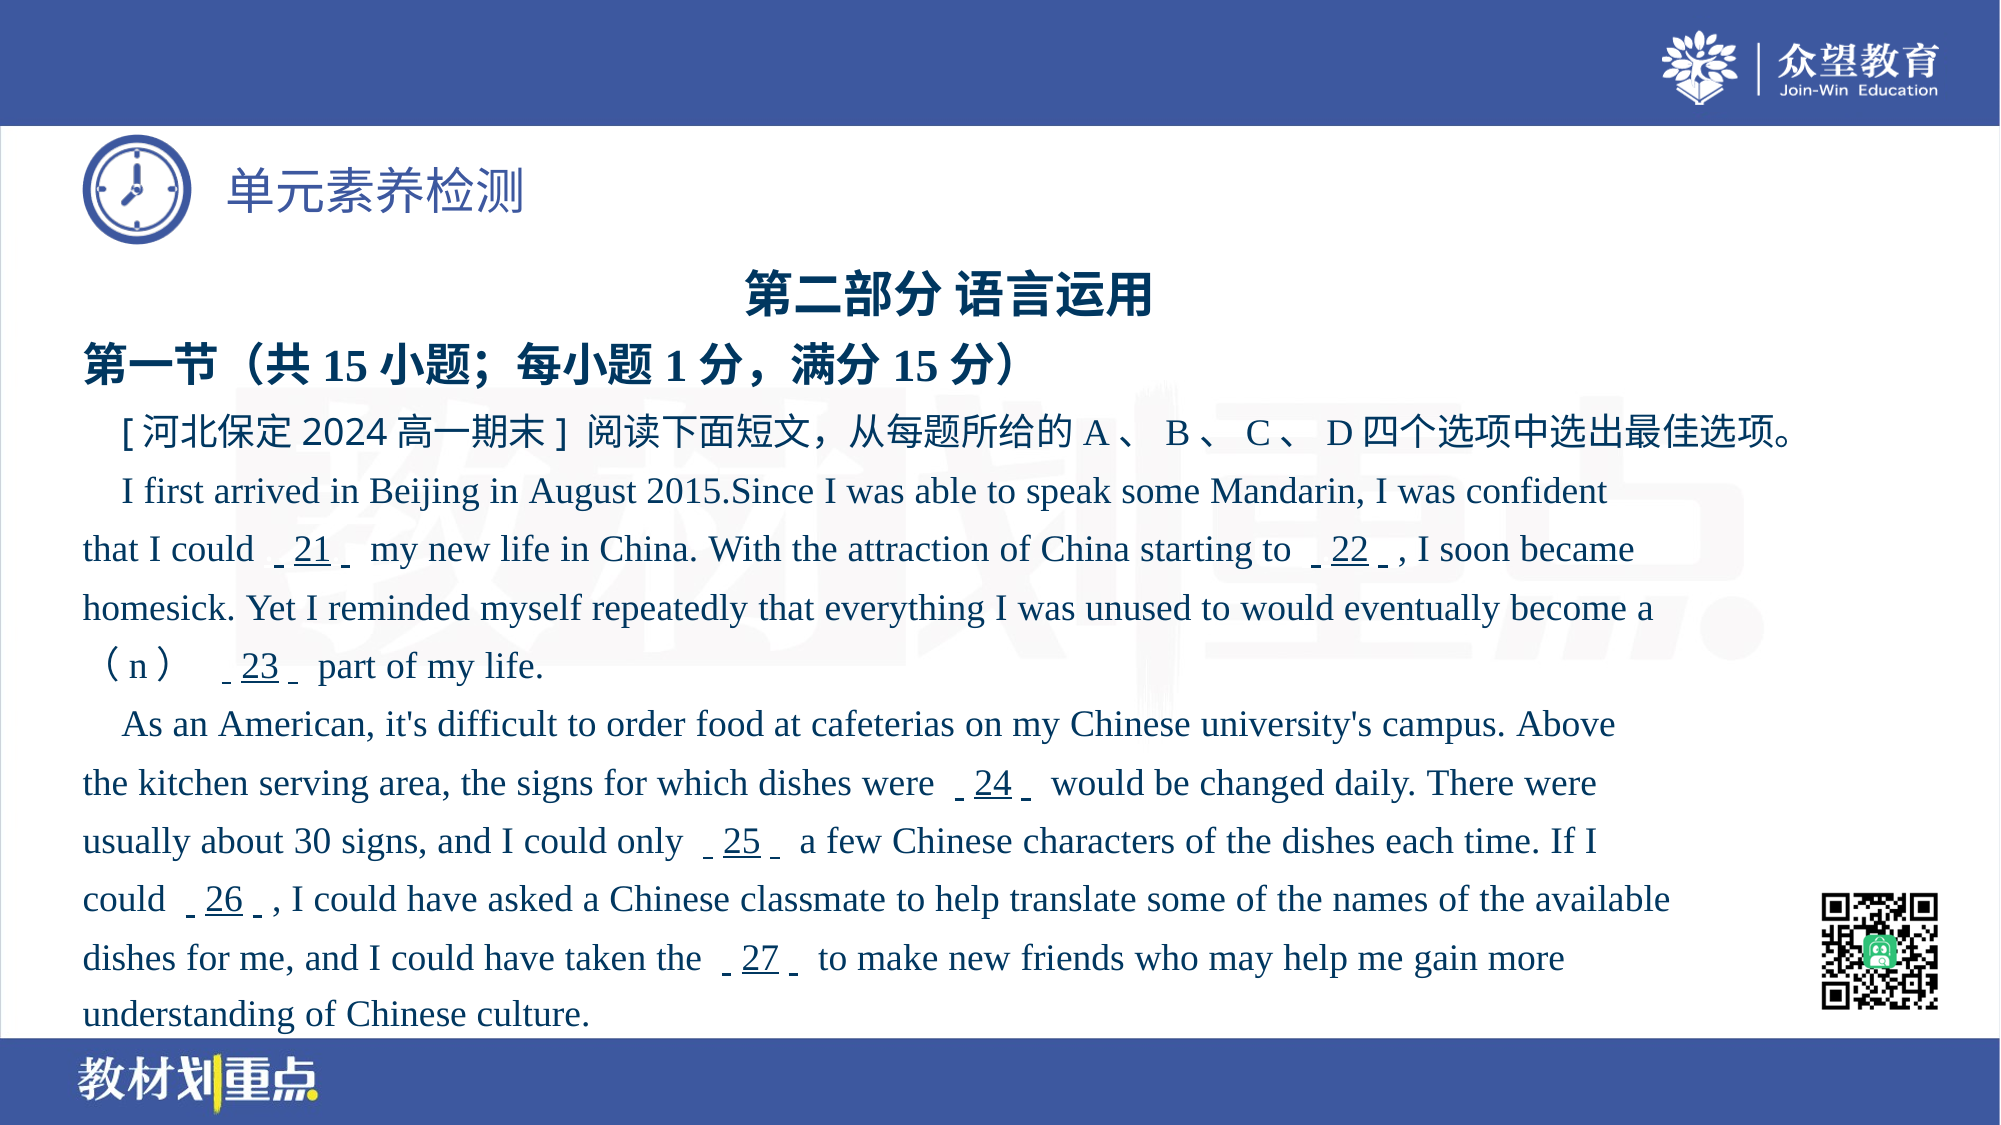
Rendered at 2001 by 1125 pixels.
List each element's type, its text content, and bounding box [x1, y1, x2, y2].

picture [0, 0, 2000, 1125]
text_box [河北保定2024高一期末] 阅读下面短文，从每题所给的A、B、C、D四个选项中选出最佳选项。 I first arrived in Beijing in August 2015.Since I was able to speak some Mandarin, I was confident that I could . .21. . my new life in China. With the attraction of China starting to . .22. ., I soon became homesick. Yet I reminded myself repeatedly that everything I was unused to would eventually become a （n） . .23. . part of my life. As an American, it's difficult to order food at cafeterias on my Chinese university's campus. Above the kitchen serving area, the signs for which dishes were . .24. . would be changed daily. There were usually about 30 signs, and I could only . .25. . a few Chinese characters of the dishes each time. If I could . .26. ., I could have asked a Chinese classmate to help translate some of the names of the available dishes for me, and I could have taken the . .27. . to make new friends who may help me gain more understanding of Chinese culture. [82, 394, 1817, 1029]
text_box 第二部分 语言运用 [82, 247, 1817, 318]
text_box 第一节（共15小题；每小题1分，满分15分） [82, 324, 1817, 389]
